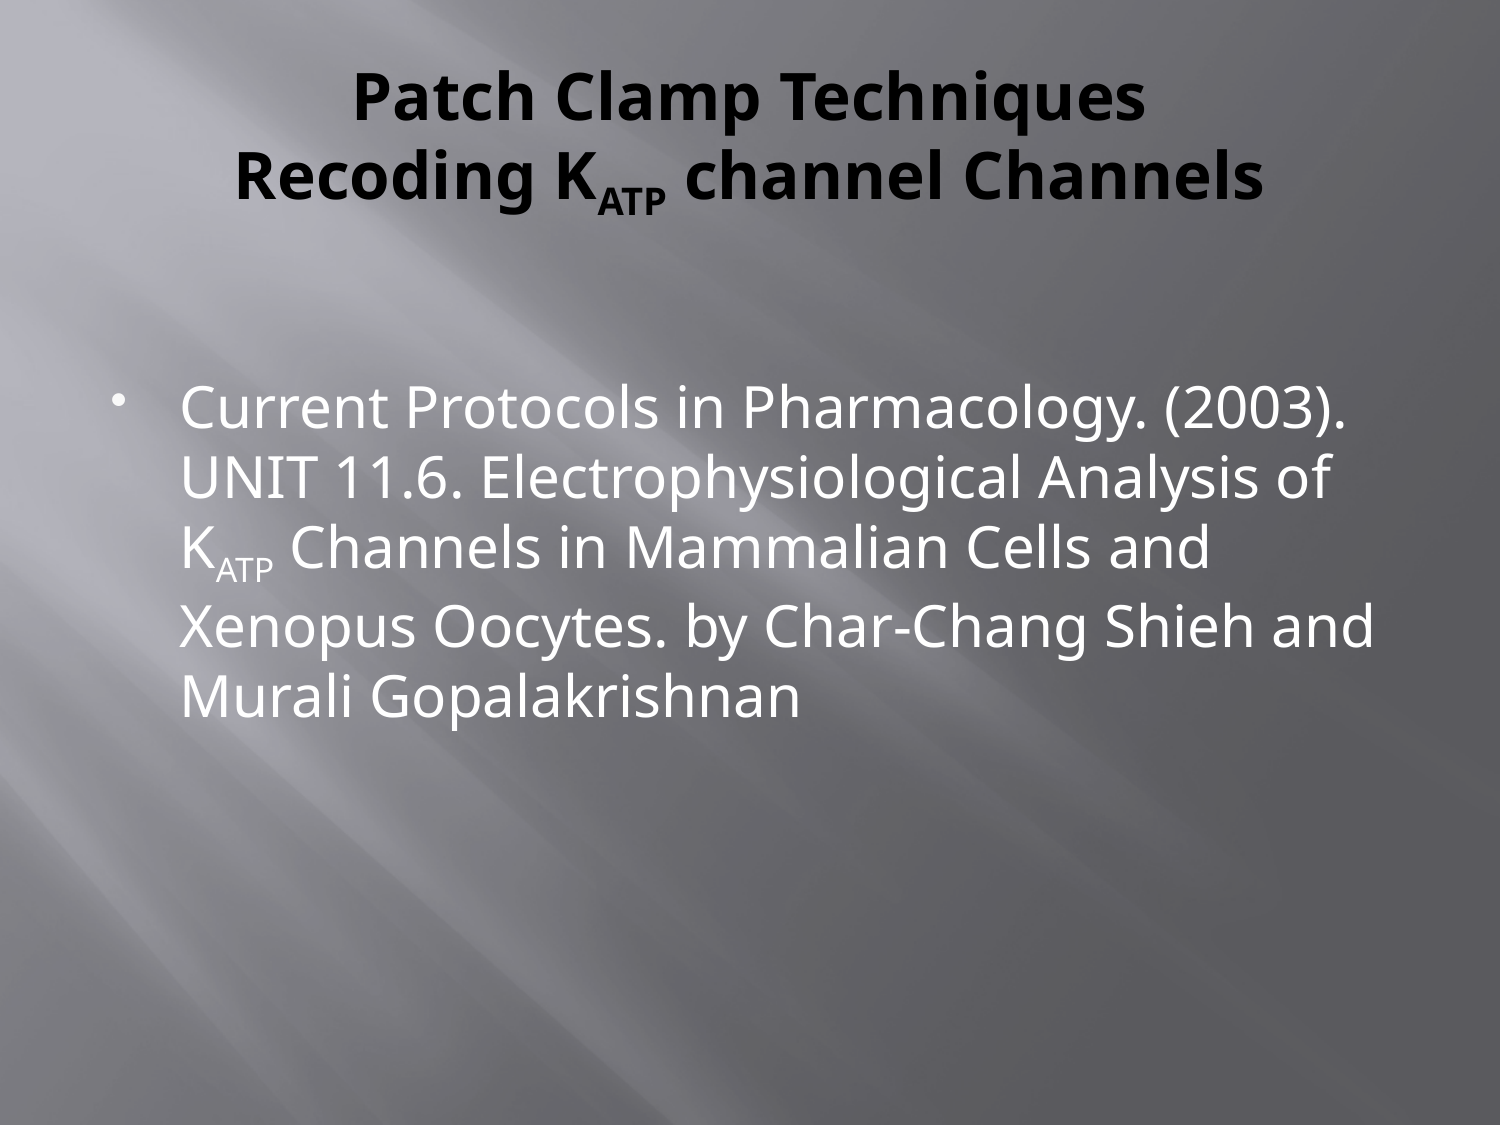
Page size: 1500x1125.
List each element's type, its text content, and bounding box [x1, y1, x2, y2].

list Current Protocols in Pharmacology. (2003). UNIT 11.6. Electrophysiological Analysis of KATP Channels in Mammalian Cells and Xenopus Oocytes. by Char-Chang Shieh and Murali Gopalakrishnan [75, 362, 1425, 1013]
title Patch Clamp Techniques Recoding KATP channel Channels [75, 45, 1425, 233]
